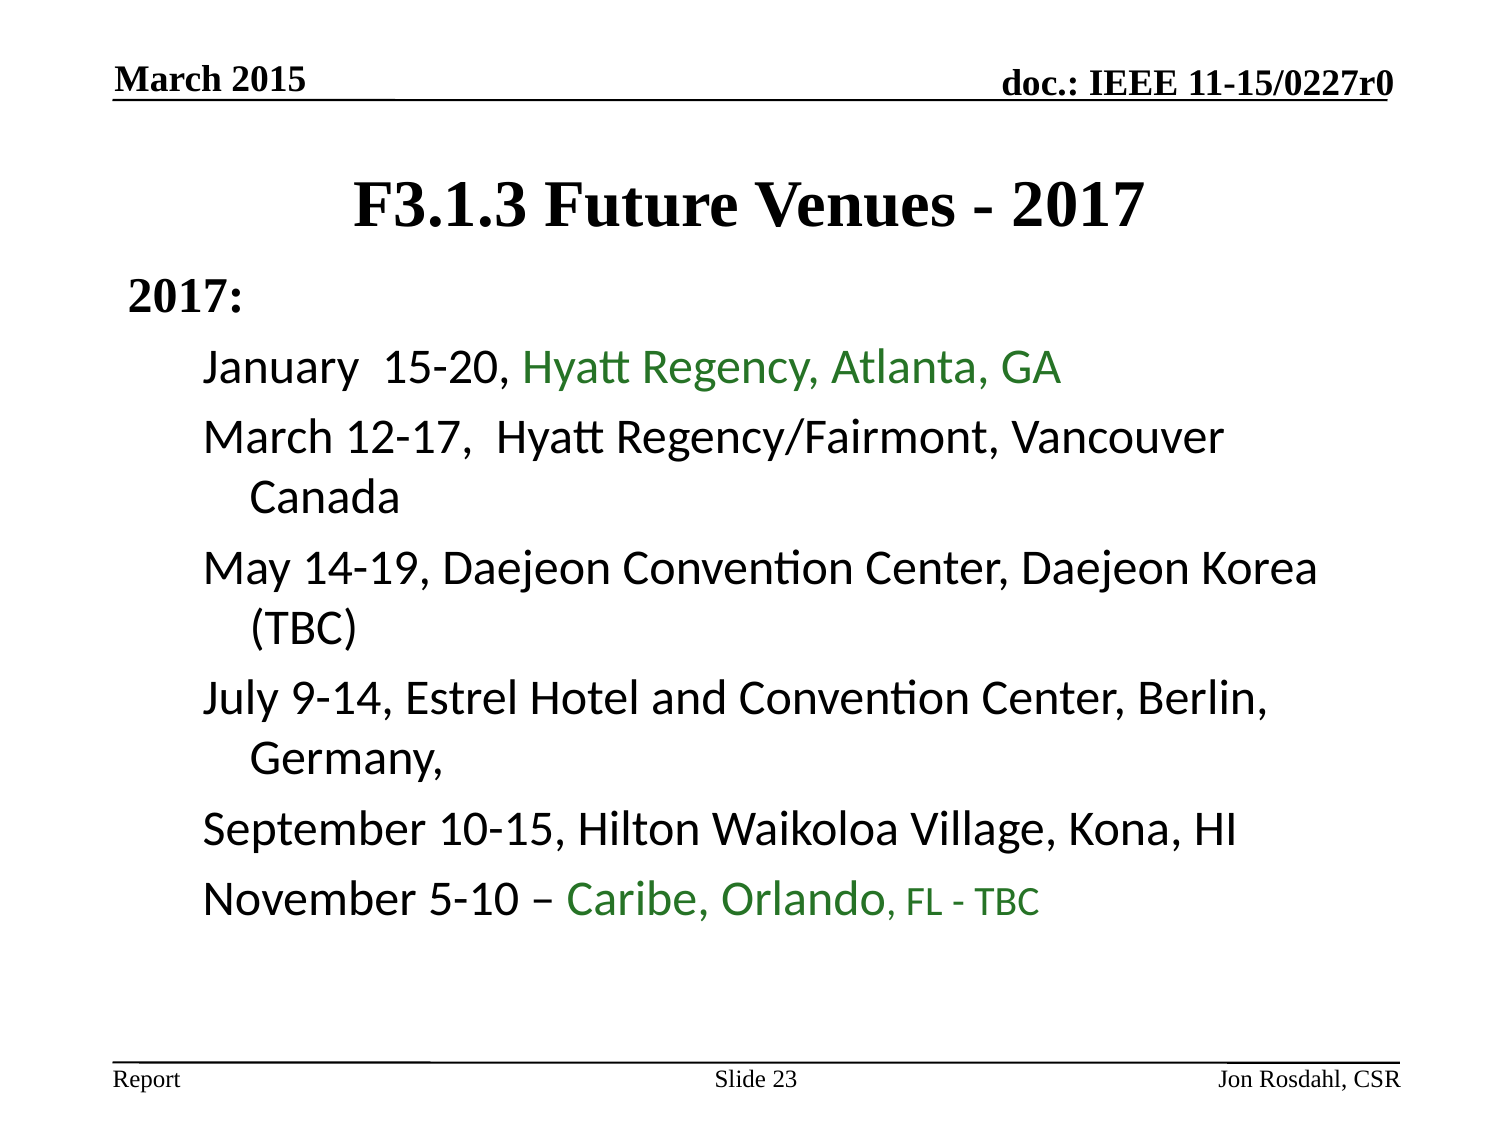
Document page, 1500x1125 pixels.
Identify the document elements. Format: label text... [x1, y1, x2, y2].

title F3.1.3 Future Venues - 2017 [112, 112, 1388, 255]
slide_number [114, 54, 423, 100]
list 2017: January 15-20, Hyatt Regency, Atlanta, GA March 12-17, Hyatt Regency/Fairmont, Vancouver Canada May 14-19, Daejeon Convention Center, Daejeon Korea (TBC) July 9-14, Estrel Hotel and Convention Center, Berlin, Germany, September 10-15, Hilton Waikoloa Village, Kona, HI November 5-10 – Caribe, Orlando, FL - TBC [112, 255, 1388, 1000]
slide_number Slide 23 [712, 1061, 800, 1123]
footer Jon Rosdahl, CSR [878, 1061, 1402, 1093]
